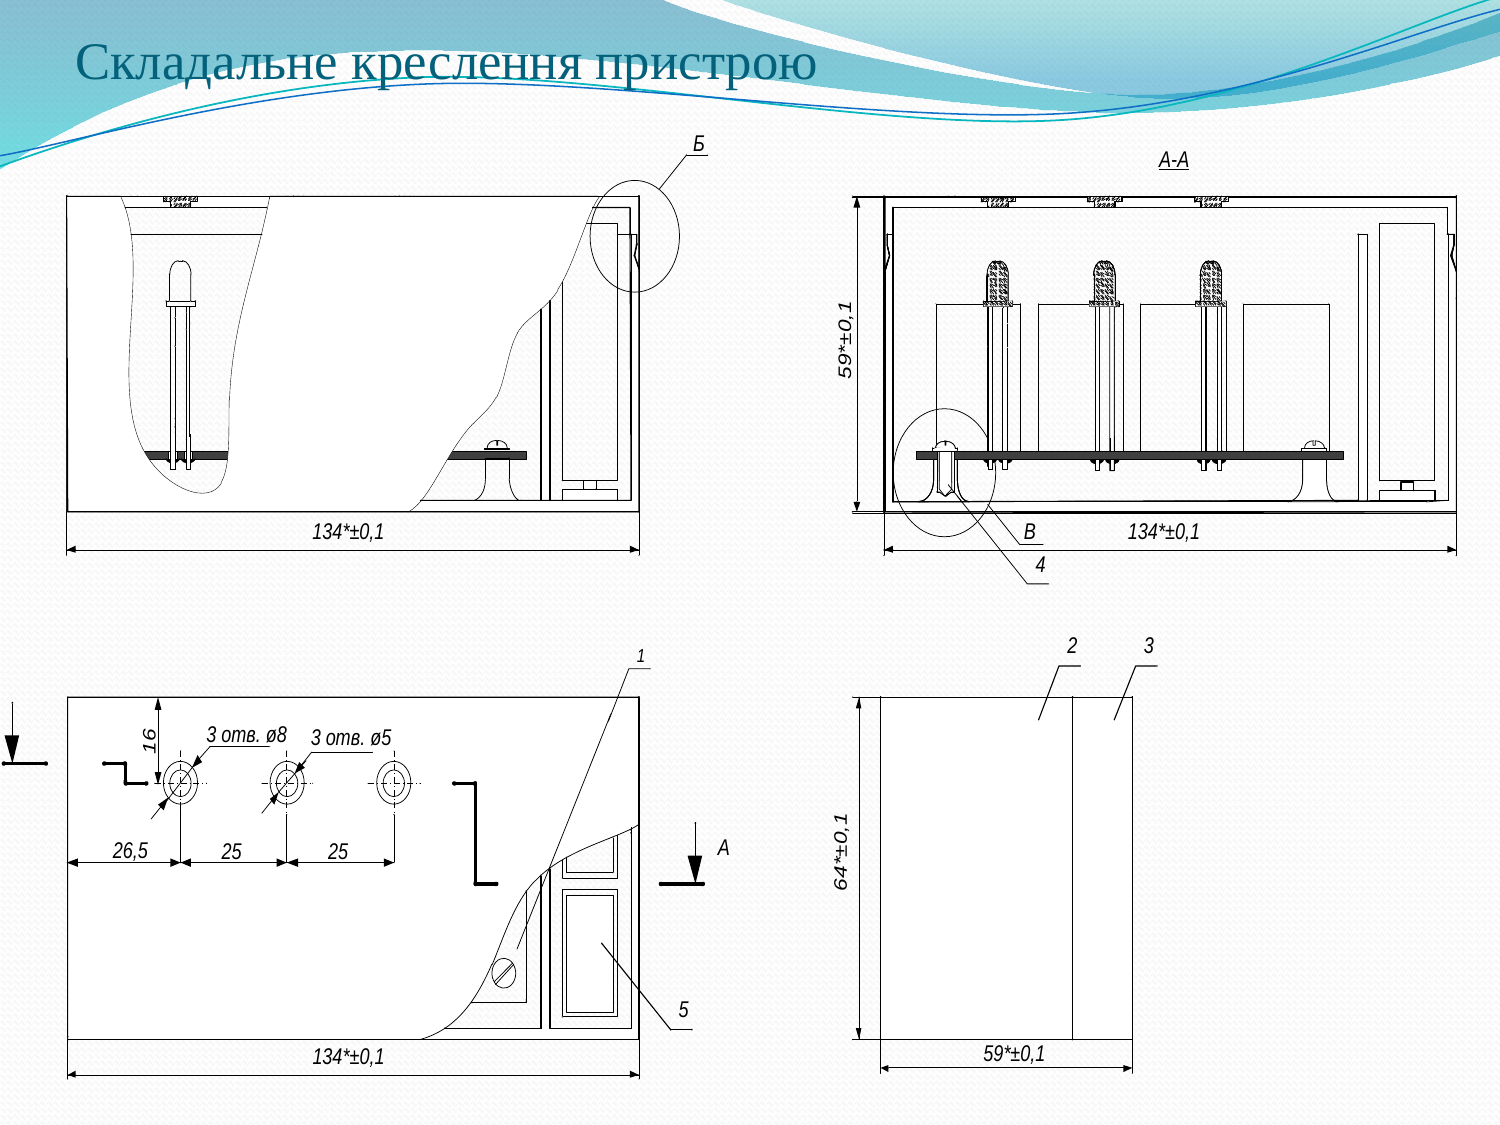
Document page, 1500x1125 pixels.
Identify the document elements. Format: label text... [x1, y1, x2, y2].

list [0, 125, 1459, 1083]
title Складальне креслення пристрою [75, 19, 1425, 90]
